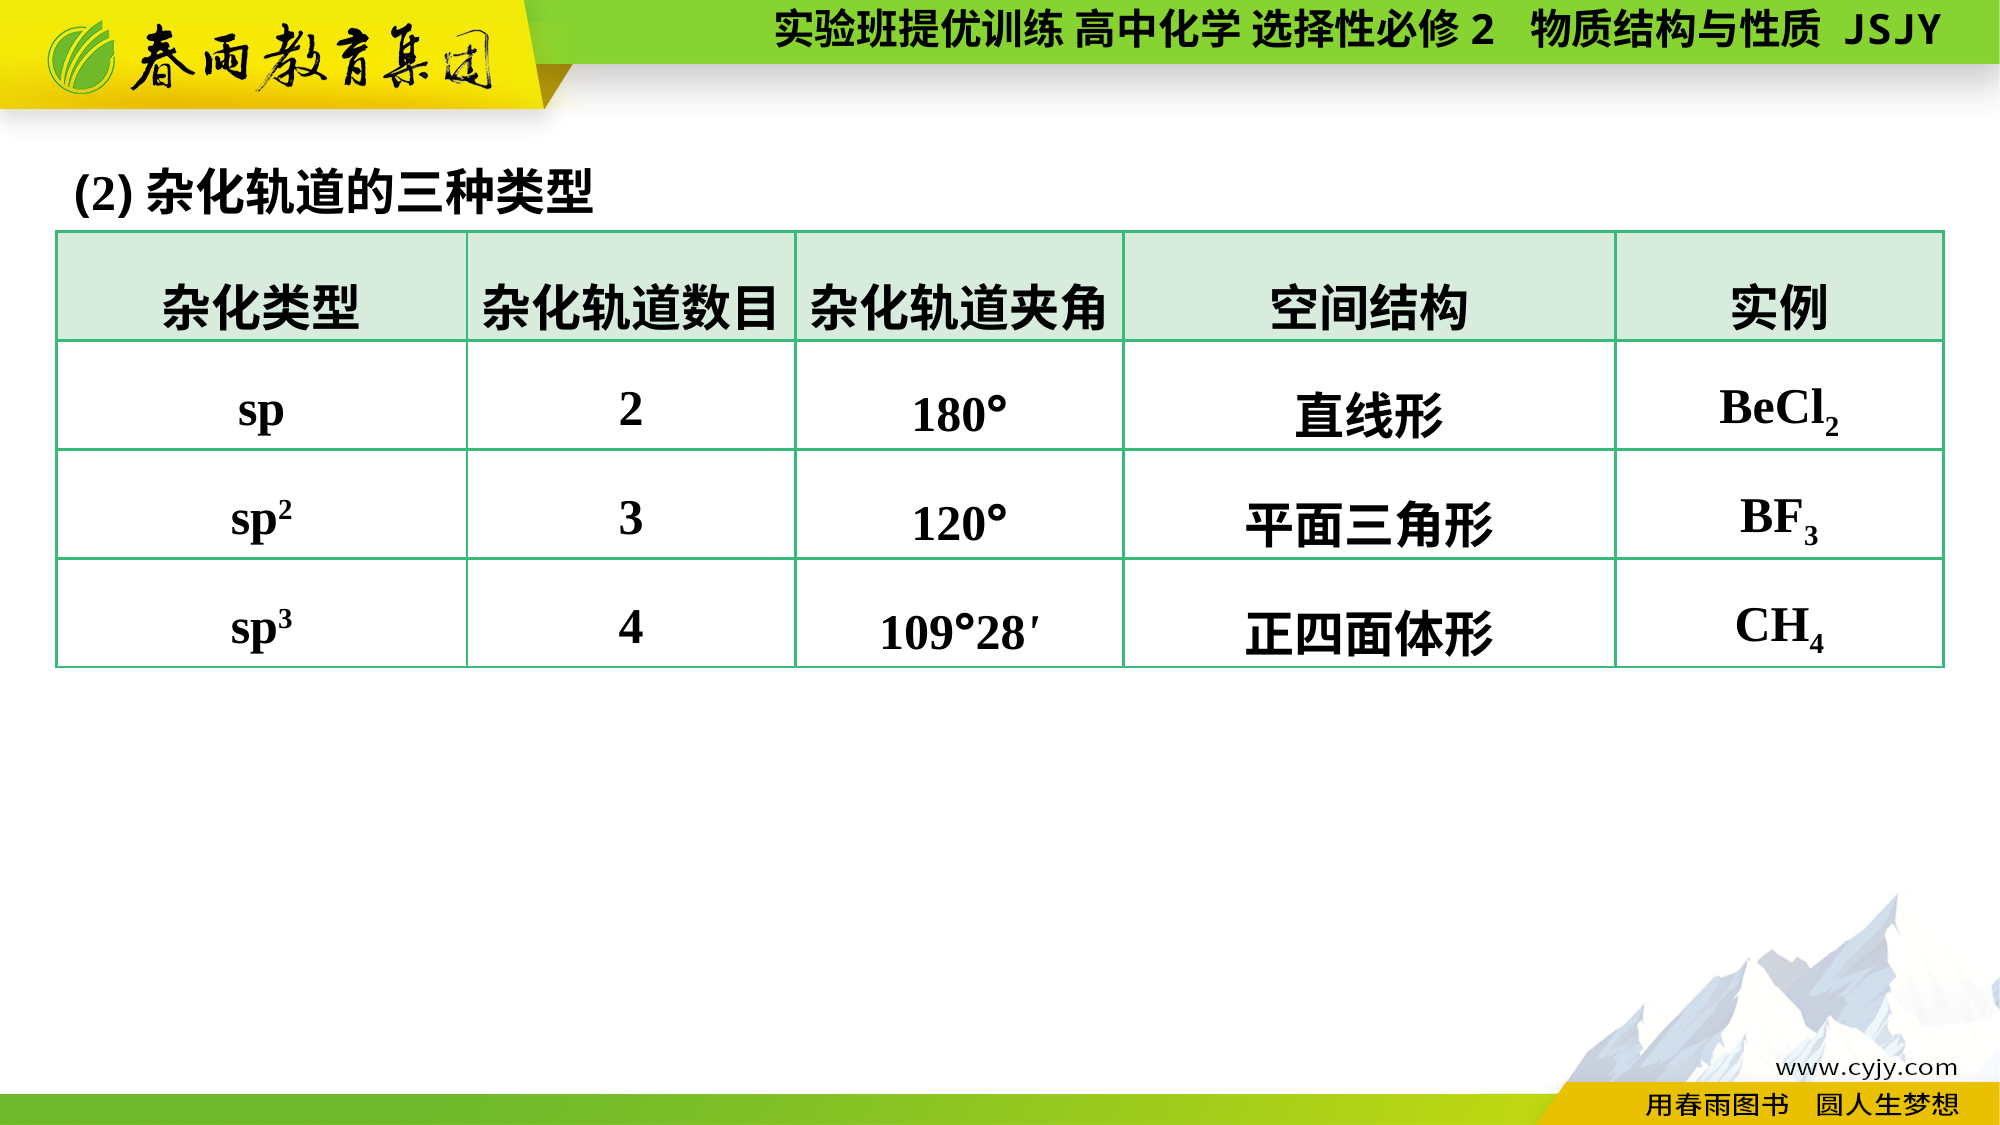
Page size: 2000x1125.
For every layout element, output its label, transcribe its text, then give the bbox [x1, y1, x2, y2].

table_cell 3 [468, 451, 794, 557]
table_cell sp [58, 342, 466, 448]
table_cell sp2 [58, 451, 466, 557]
picture [0, 0, 2000, 1125]
table_header 空间结构 [1125, 233, 1614, 339]
table_header 杂化轨道夹角 [797, 233, 1122, 339]
table_cell BF3 [1617, 451, 1942, 557]
table_cell 120° [797, 451, 1122, 557]
table_cell 109°28' [797, 560, 1122, 666]
table_header 杂化类型 [58, 233, 466, 339]
table_cell 180° [797, 342, 1122, 448]
table_header 杂化轨道数目 [468, 233, 794, 339]
table_cell 直线形 [1125, 342, 1614, 448]
table_cell BeCl2 [1617, 342, 1942, 448]
table_header 实例 [1617, 233, 1942, 339]
table_cell 4 [468, 560, 794, 666]
table_cell 平面三角形 [1125, 451, 1614, 557]
table_cell sp3 [58, 560, 466, 666]
table_cell 2 [468, 342, 794, 448]
table_cell 正四面体形 [1125, 560, 1614, 666]
table_cell CH4 [1617, 560, 1942, 666]
list (2)杂化轨道的三种类型 [59, 122, 1944, 217]
